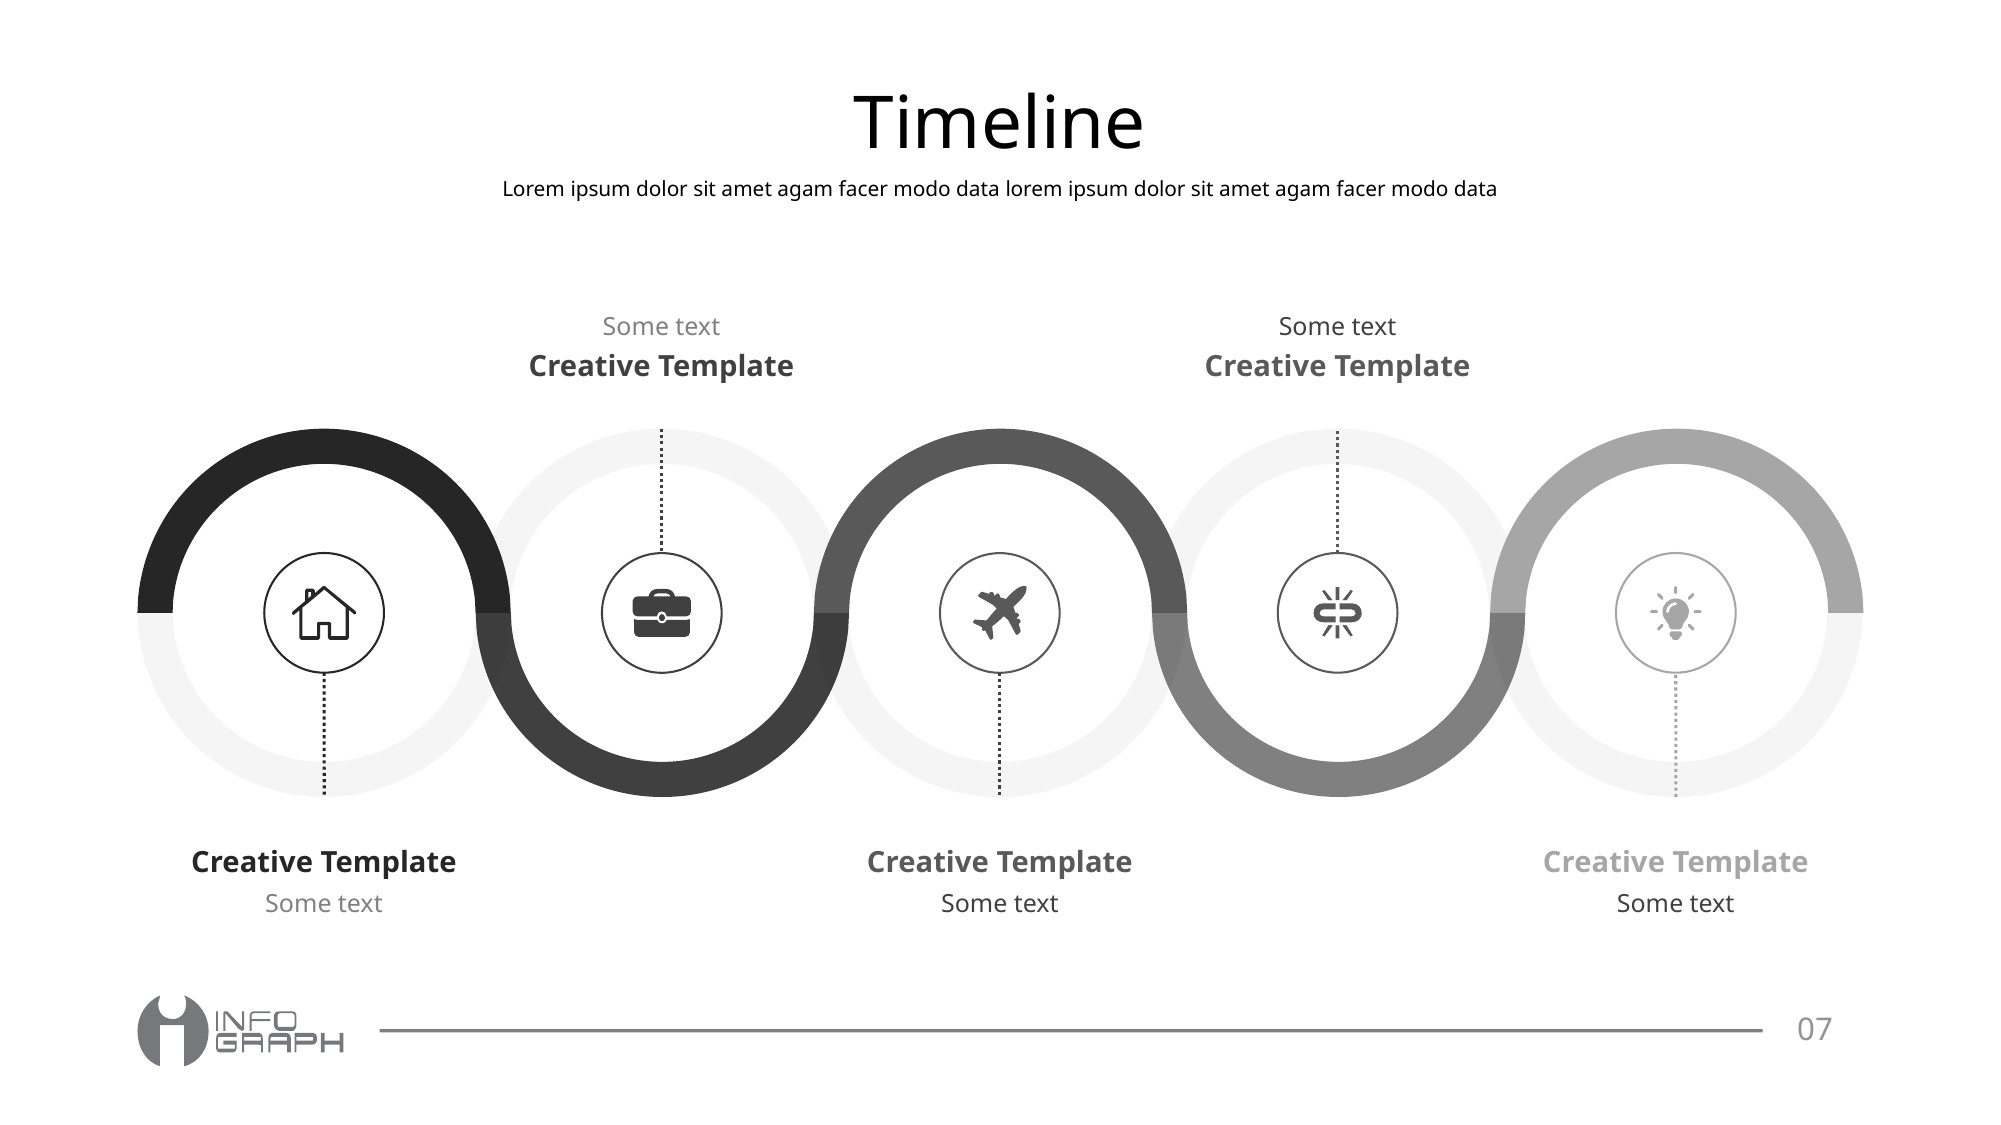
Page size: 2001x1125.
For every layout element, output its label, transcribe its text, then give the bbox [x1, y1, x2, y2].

text_box [136, 611, 512, 799]
slide_number 07 [1767, 983, 1863, 1079]
text_box [493, 427, 831, 613]
text_box [493, 614, 831, 799]
text_box [136, 427, 512, 611]
text_box [1276, 552, 1399, 674]
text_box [1168, 302, 1508, 391]
text_box [812, 427, 1189, 614]
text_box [1615, 552, 1736, 673]
text_box [812, 611, 1188, 799]
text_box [601, 552, 722, 673]
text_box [172, 836, 476, 926]
list Lorem ipsum dolor sit amet agam facer modo data lorem ipsum dolor sit amet agam facer modo data [137, 181, 1863, 215]
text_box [1313, 587, 1362, 639]
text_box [939, 552, 1060, 673]
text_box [474, 302, 849, 391]
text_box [264, 552, 384, 673]
title Timeline [137, 69, 1863, 181]
text_box [1489, 427, 1865, 614]
text_box [1488, 611, 1864, 799]
text_box [1169, 614, 1507, 799]
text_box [1489, 836, 1863, 926]
text_box [1169, 427, 1507, 613]
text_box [813, 836, 1187, 926]
